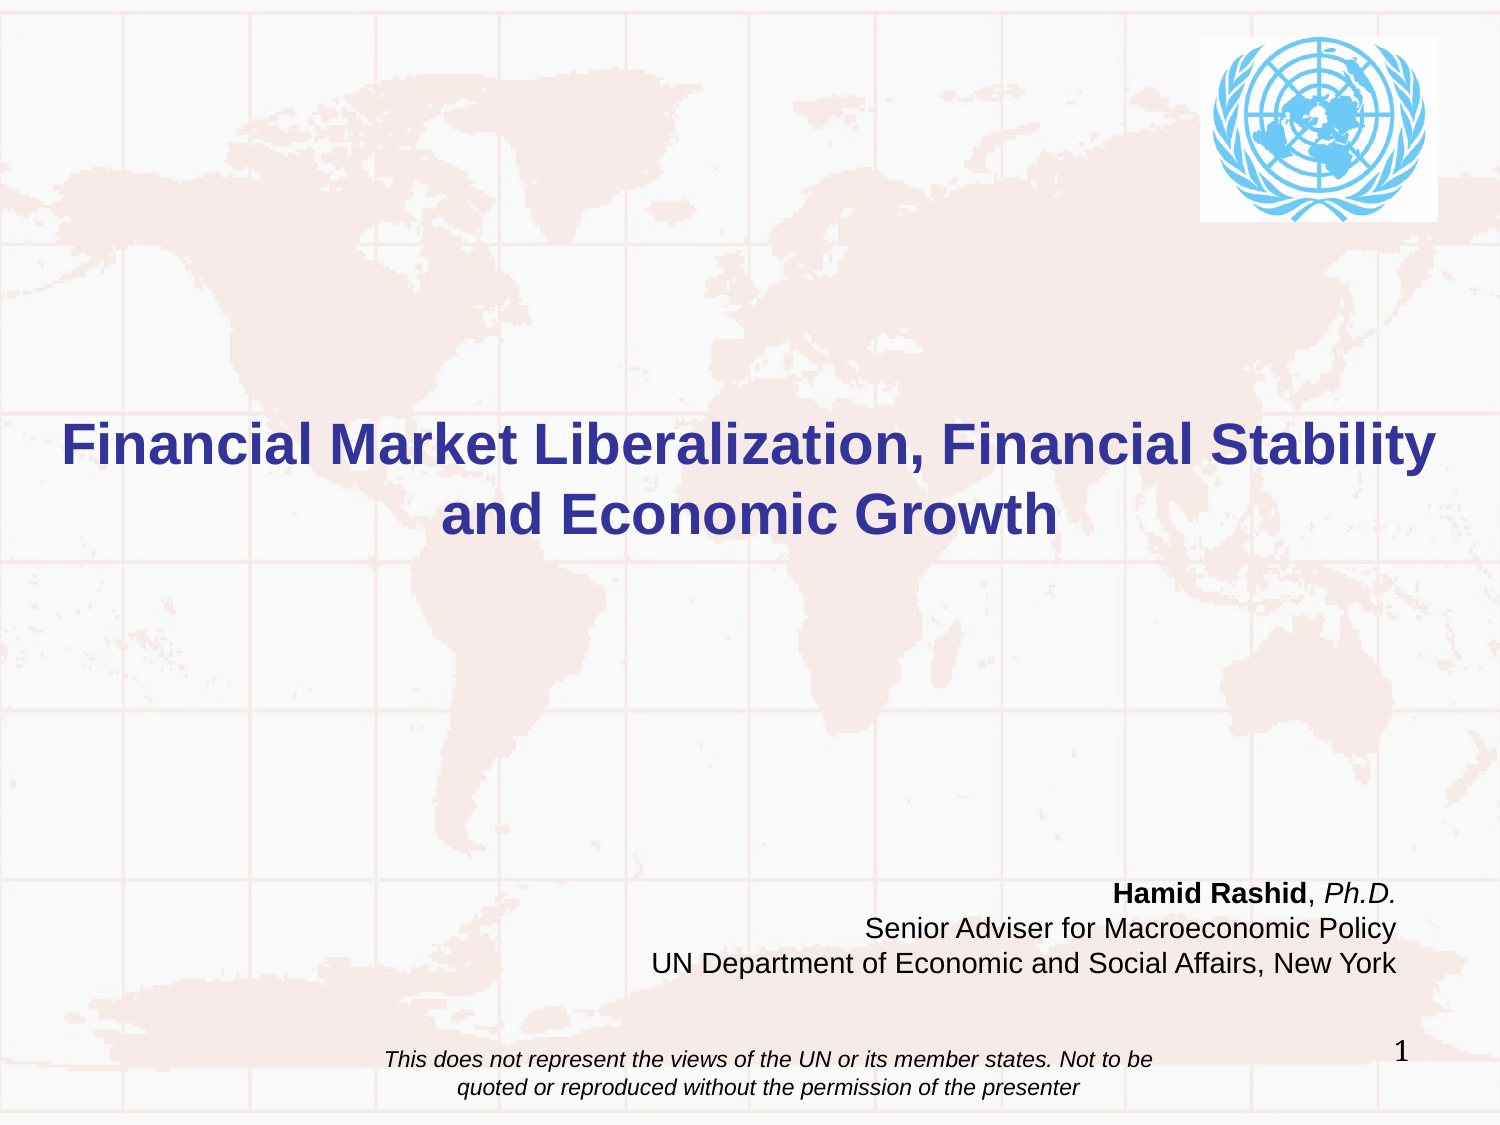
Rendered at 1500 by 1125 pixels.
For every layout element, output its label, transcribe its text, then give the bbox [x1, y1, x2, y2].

footer This does not represent the views of the UN or its member states. Not to be quoted or reproduced without the permission of the presenter [337, 1037, 1074, 1103]
picture [1200, 37, 1438, 222]
subtitle Hamid Rashid, Ph.D. Senior Adviser for Macroeconomic Policy UN Department of Economic and Social Affairs, New York [150, 787, 1413, 988]
title Financial Market Liberalization, Financial Stability and Economic Growth [0, 275, 1500, 679]
slide_number 1 [1074, 1024, 1426, 1103]
